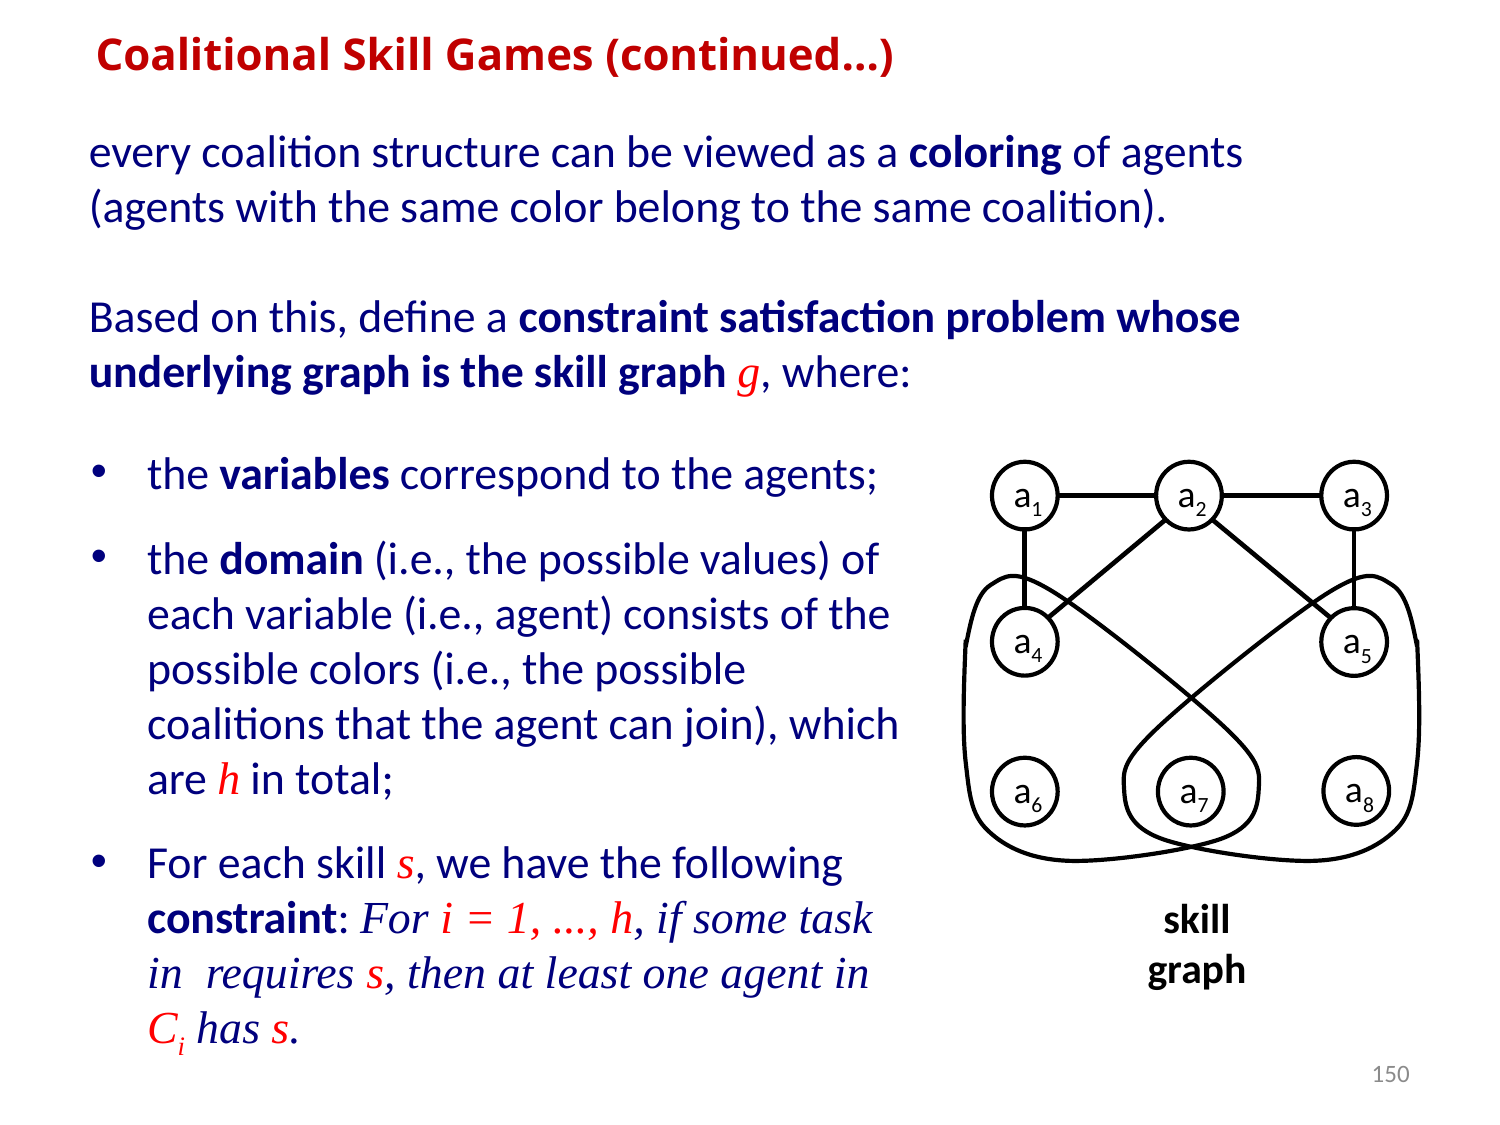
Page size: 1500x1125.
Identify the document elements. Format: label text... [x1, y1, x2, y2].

text_box Coalitional Skill Games (continued…) [80, 19, 1462, 87]
text_box skill graph [1123, 884, 1271, 1000]
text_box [963, 461, 1420, 862]
text_box every coalition structure can be viewed as a coloring of agents (agents with the same color belong to the same coalition). Based on this, define a constraint satisfaction problem whose underlying graph is the skill graph g, where: [58, 114, 1289, 404]
slide_number 150 [1074, 1042, 1425, 1103]
